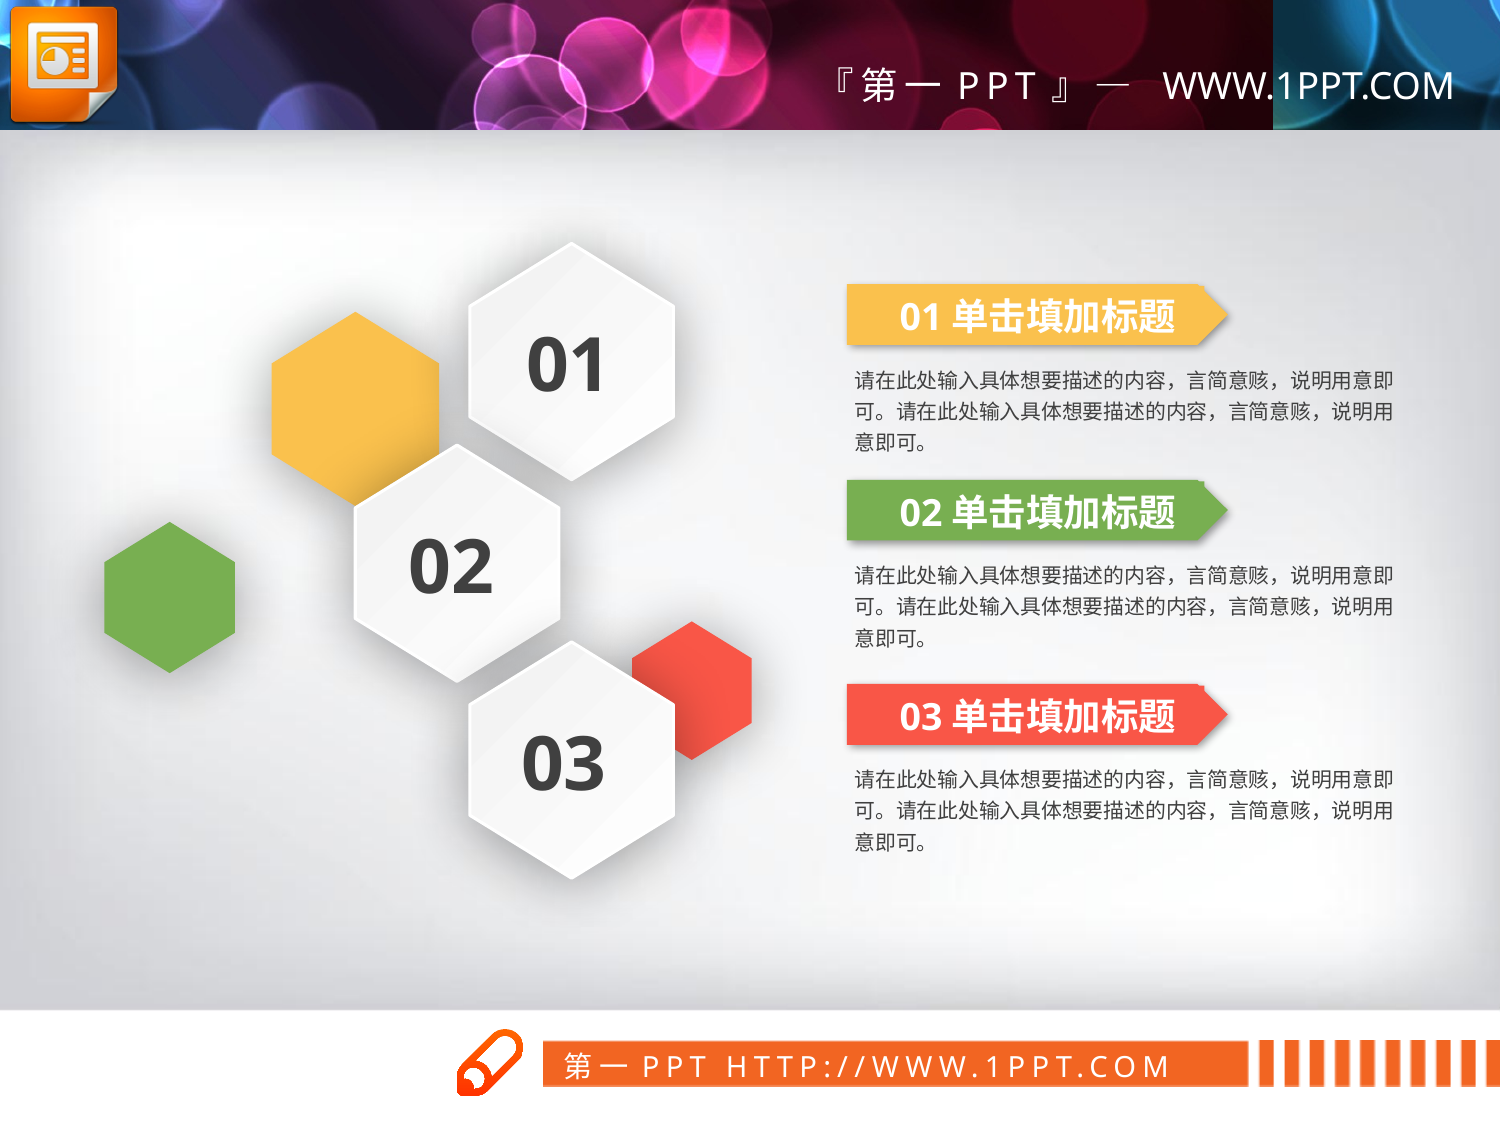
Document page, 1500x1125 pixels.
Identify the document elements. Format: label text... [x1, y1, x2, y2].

text_box [663, 621, 752, 747]
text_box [846, 683, 1229, 746]
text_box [846, 283, 1229, 346]
text_box [271, 311, 430, 492]
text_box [469, 243, 674, 480]
text_box 请在此处输入具体想要描述的内容，言简意赅，说明用意即可。请在此处输入具体想要描述的内容，言简意赅，说明用意即可。 [842, 550, 1422, 688]
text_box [469, 641, 674, 879]
picture [543, 1040, 1500, 1087]
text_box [846, 479, 1229, 541]
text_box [354, 444, 559, 682]
text_box 请在此处输入具体想要描述的内容，言简意赅，说明用意即可。请在此处输入具体想要描述的内容，言简意赅，说明用意即可。 [842, 354, 1422, 492]
picture [0, 0, 1500, 1012]
text_box 请在此处输入具体想要描述的内容，言简意赅，说明用意即可。请在此处输入具体想要描述的内容，言简意赅，说明用意即可。 [842, 754, 1422, 892]
text_box [104, 521, 235, 674]
